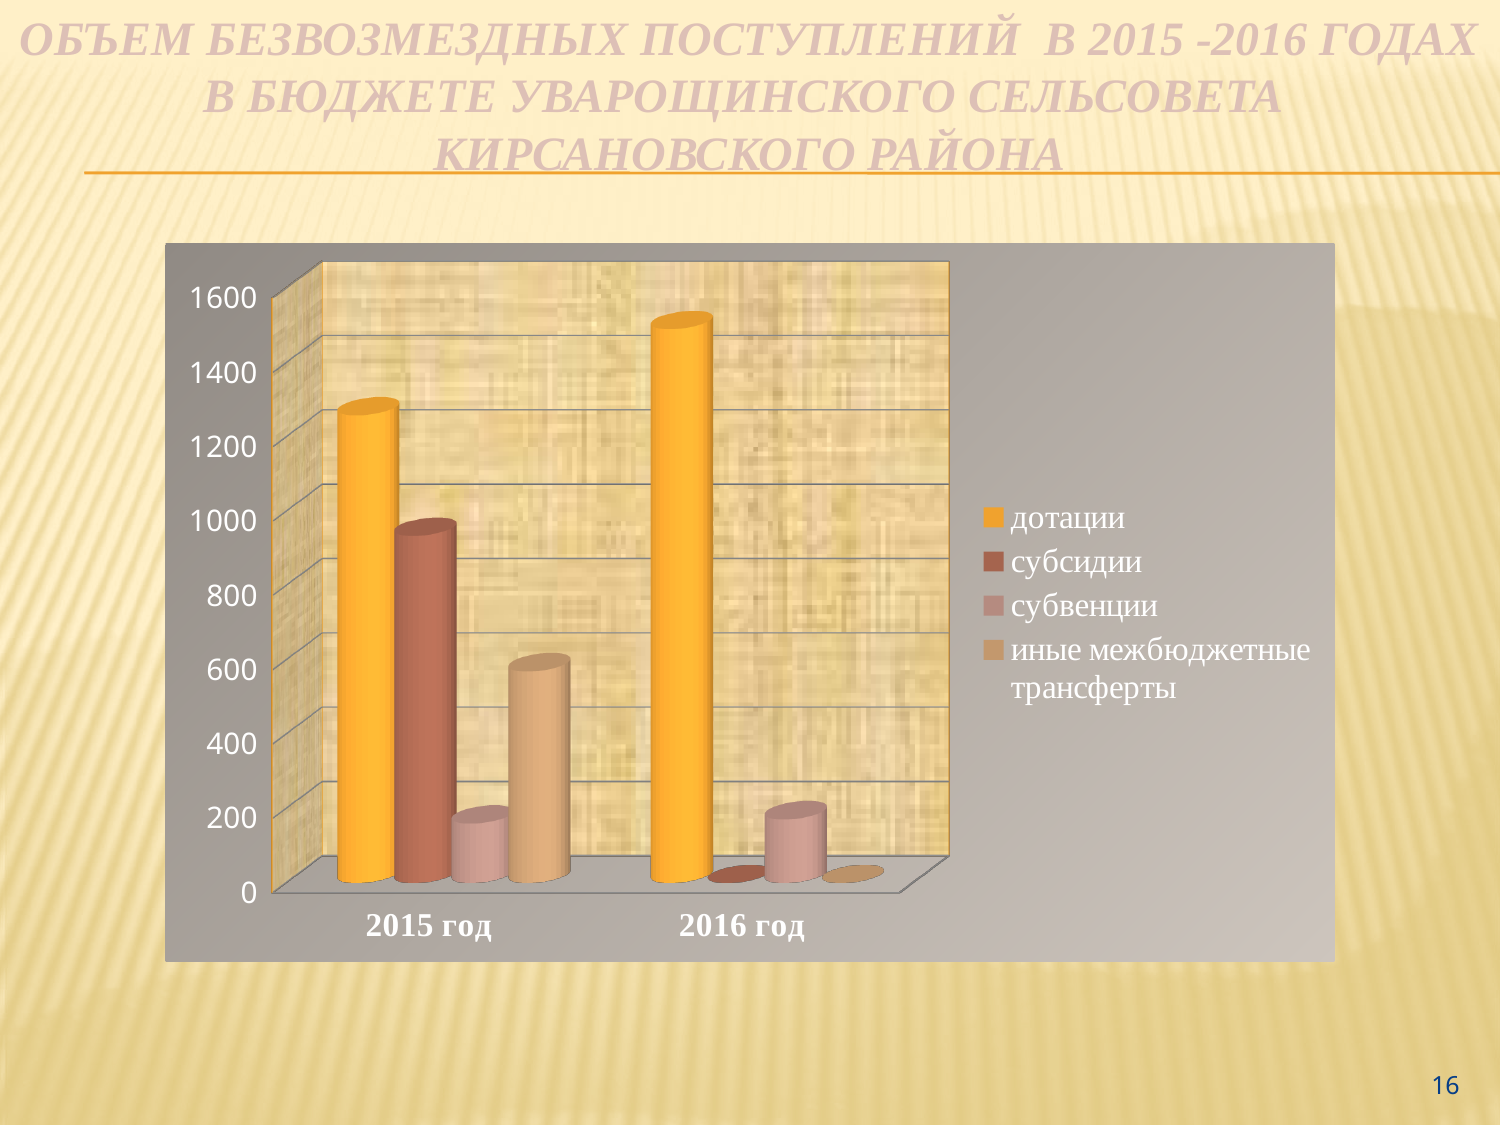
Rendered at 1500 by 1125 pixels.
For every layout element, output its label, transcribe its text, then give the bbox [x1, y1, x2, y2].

title Объем безвозмездных поступлений в 2015 -2016 годах в бюджете Уварощинского сельсовета Кирсановского района [0, 0, 1500, 188]
slide_number 16 [1350, 1061, 1475, 1103]
chart [165, 243, 1335, 962]
